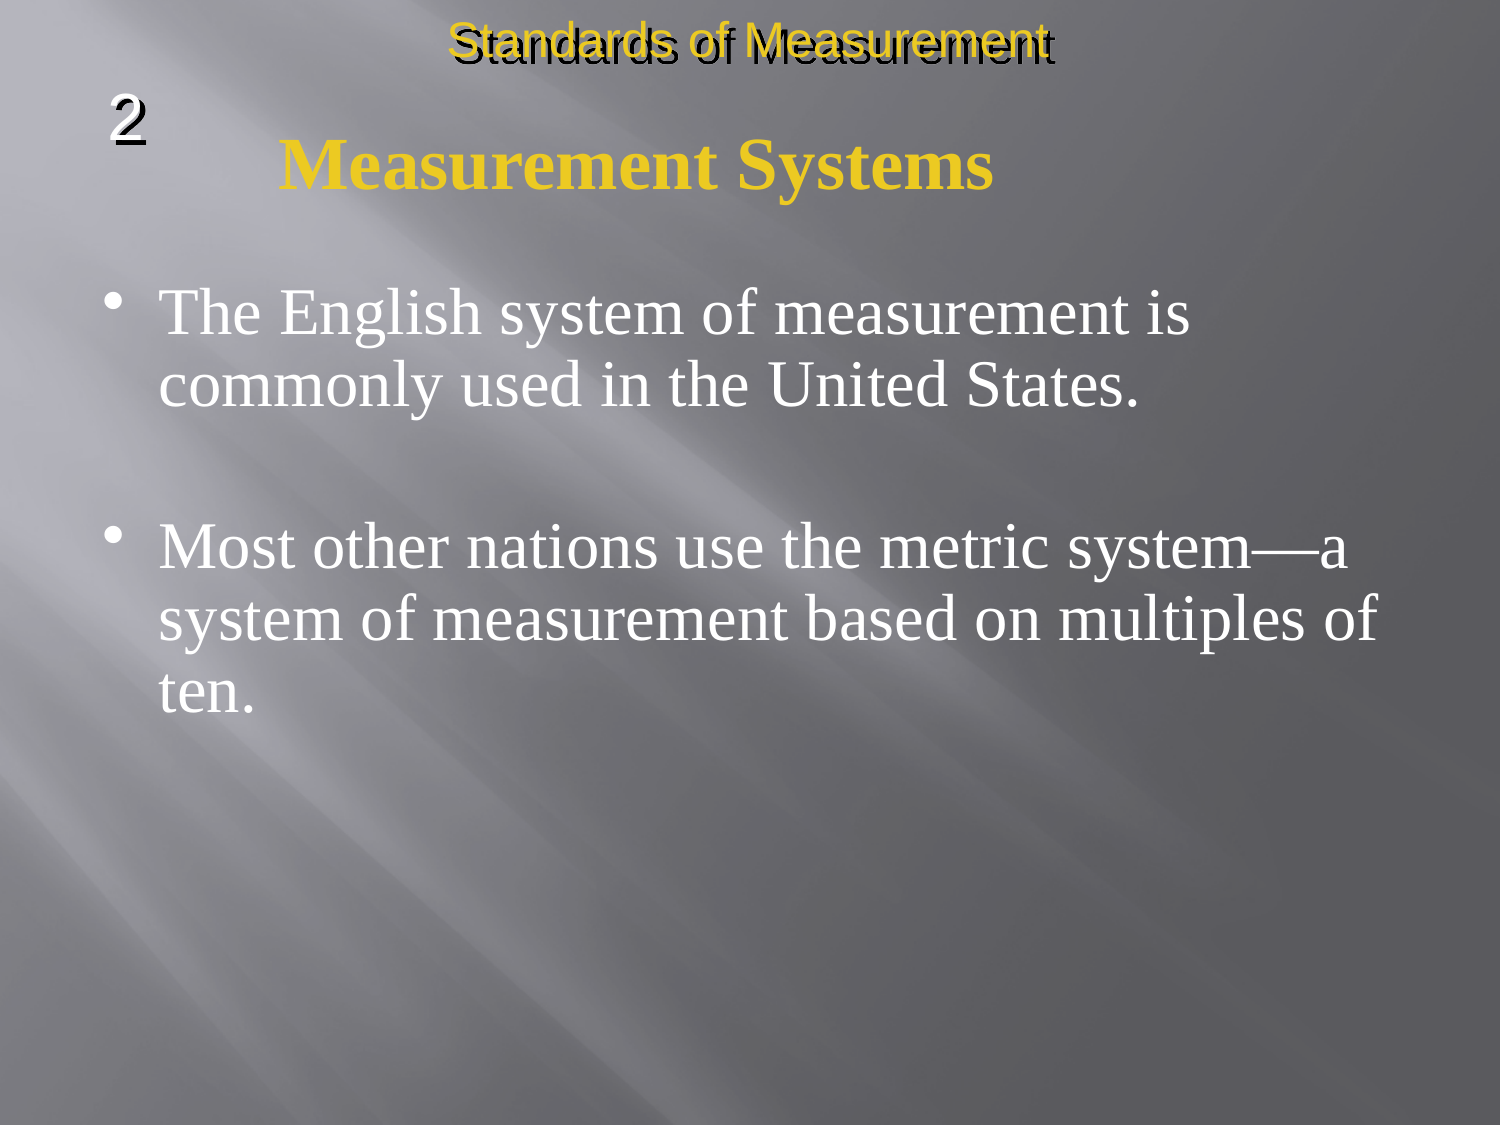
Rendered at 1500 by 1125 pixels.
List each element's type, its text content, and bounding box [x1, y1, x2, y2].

text_box Measurement Systems [263, 117, 1030, 214]
text_box 2 [93, 66, 160, 162]
text_box Standards of Measurement [431, 0, 1065, 75]
text_box Most other nations use the metric system—a system of measurement based on multiples of ten. [87, 503, 1400, 735]
text_box The English system of measurement is commonly used in the United States. [87, 269, 1350, 429]
